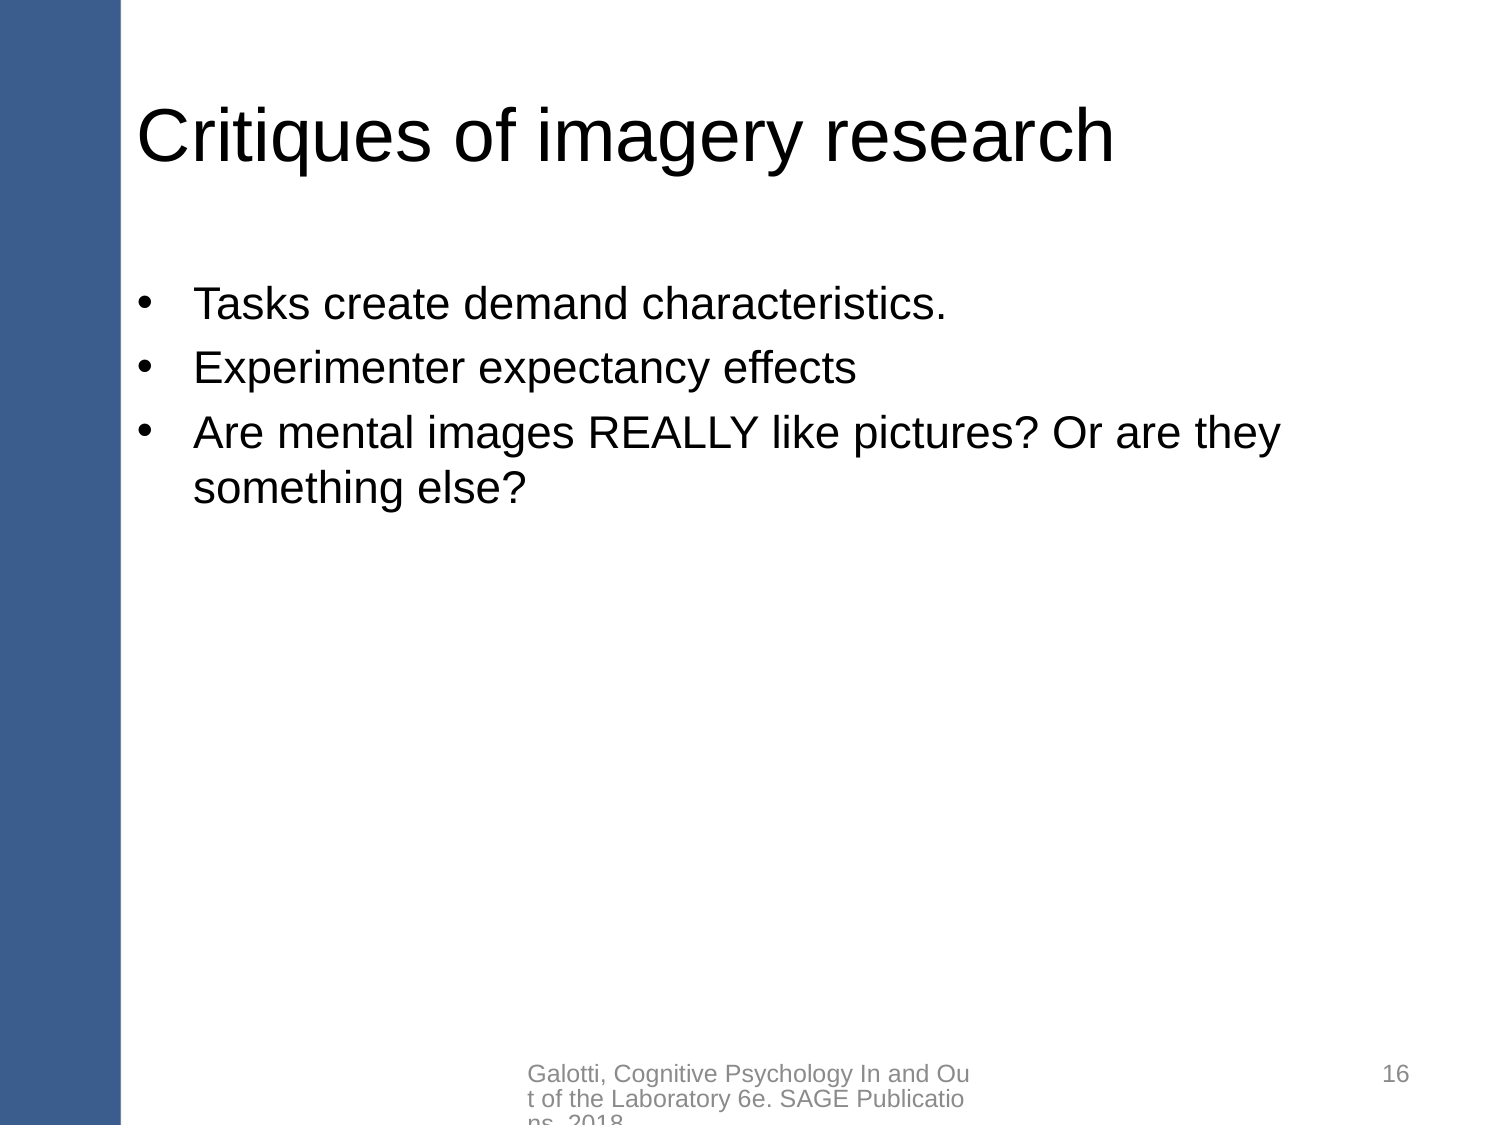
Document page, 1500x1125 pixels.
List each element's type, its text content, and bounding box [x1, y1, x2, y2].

list Tasks create demand characteristics. Experimenter expectancy effects Are mental images REALLY like pictures? Or are they something else? [121, 266, 1472, 1009]
slide_number 16 [1074, 1042, 1425, 1103]
footer Galotti, Cognitive Psychology In and Out of the Laboratory 6e. SAGE Publications, 2018. [512, 1042, 988, 1103]
title Critiques of imagery research [121, 37, 1472, 225]
picture [0, 0, 1500, 1125]
